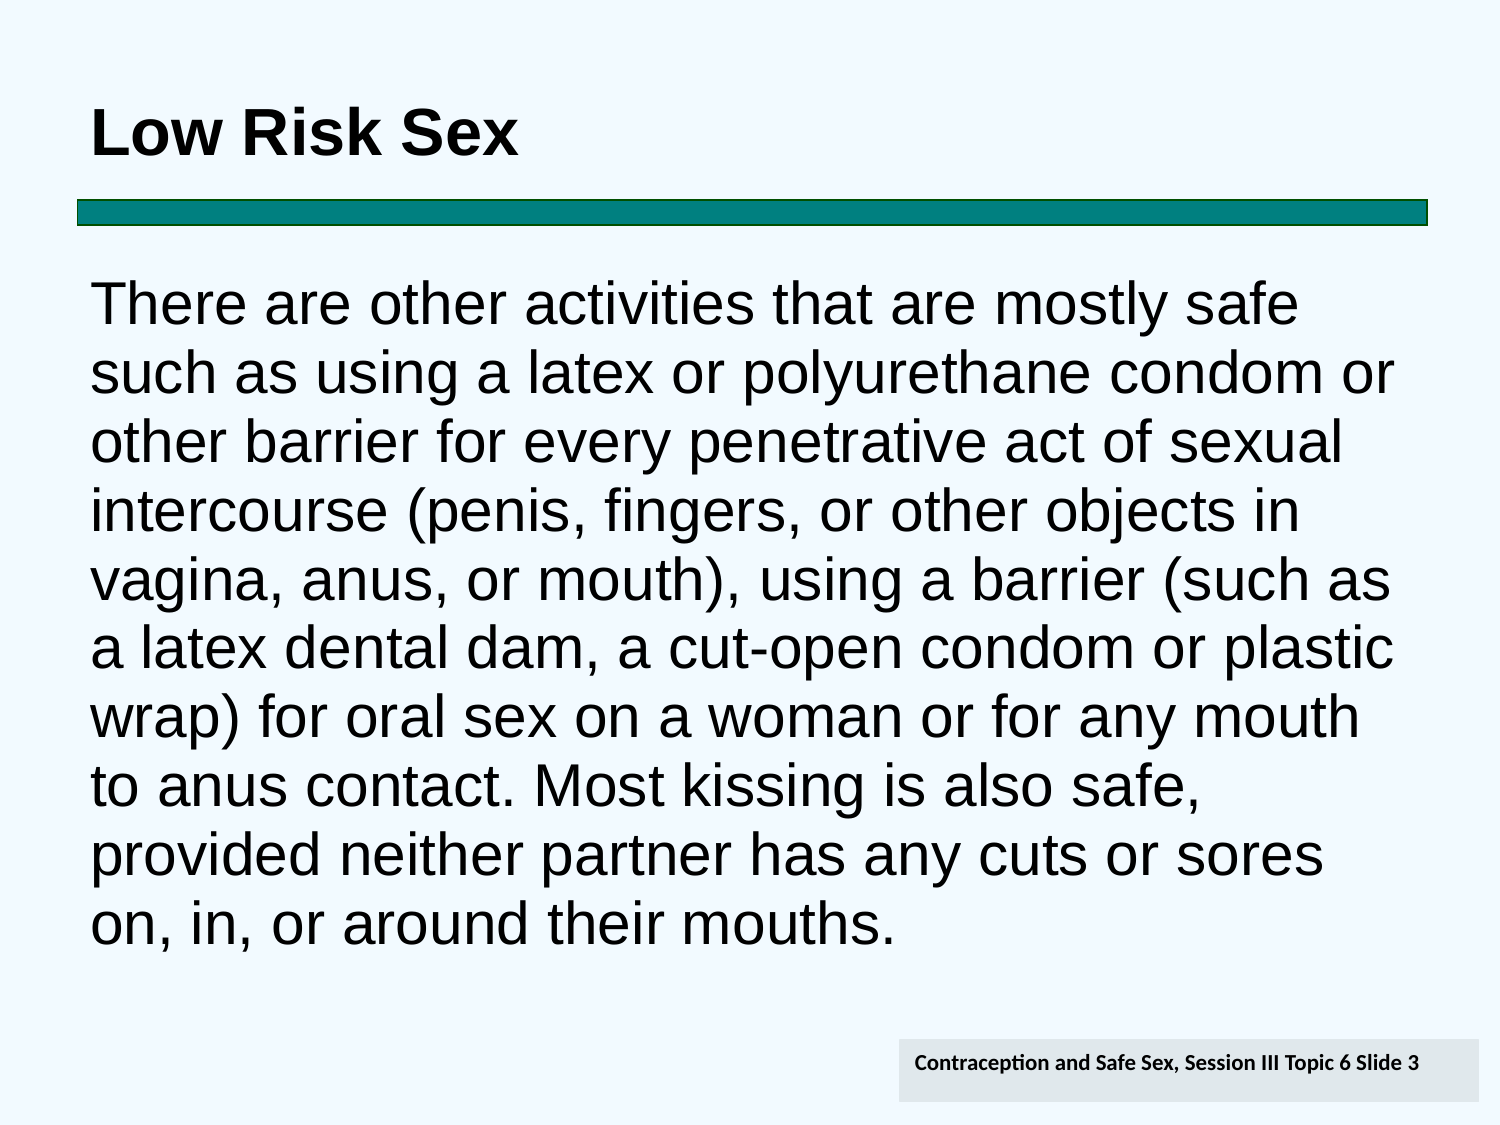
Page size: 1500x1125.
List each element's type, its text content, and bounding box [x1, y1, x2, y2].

list There are other activities that are mostly safe such as using a latex or polyurethane condom or other barrier for every penetrative act of sexual intercourse (penis, fingers, or other objects in vagina, anus, or mouth), using a barrier (such as a latex dental dam, a cut-open condom or plastic wrap) for oral sex on a woman or for any mouth to anus contact. Most kissing is also safe, provided neither partner has any cuts or sores on, in, or around their mouths. [75, 262, 1425, 1005]
text_box Contraception and Safe Sex, Session III Topic 6 Slide 3 [900, 1039, 1479, 1102]
title Low Risk Sex [75, 41, 1425, 229]
